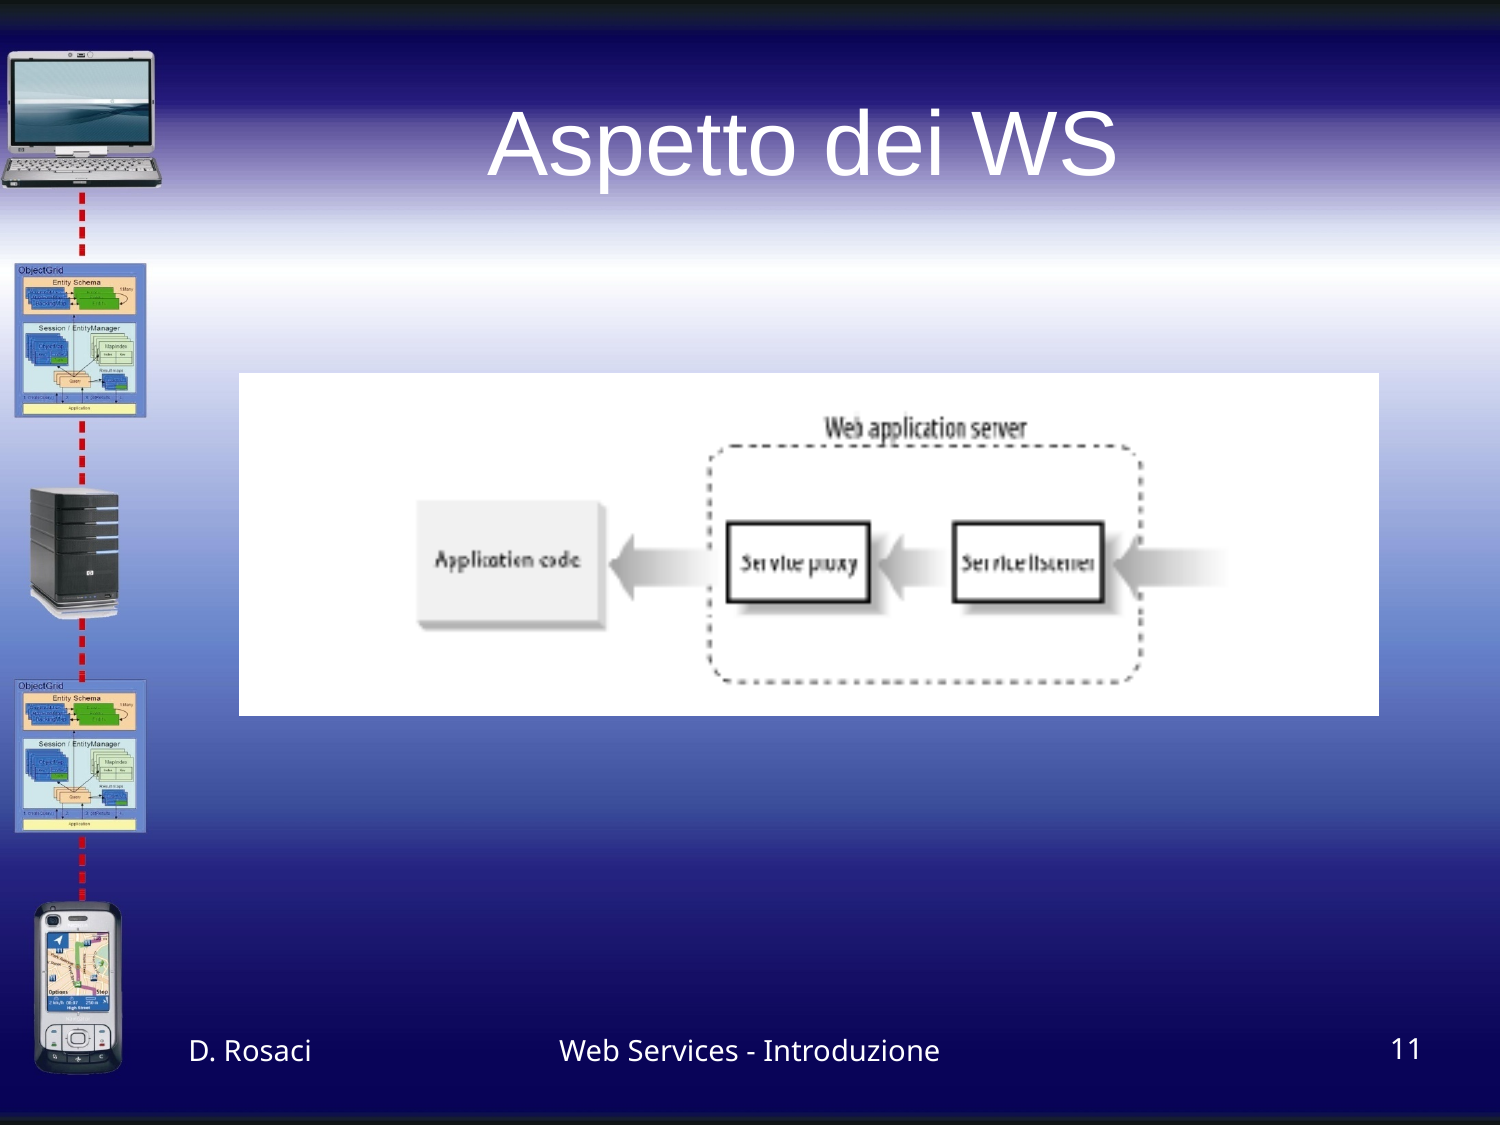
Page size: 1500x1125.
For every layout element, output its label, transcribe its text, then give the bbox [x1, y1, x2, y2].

picture [0, 0, 1500, 1125]
footer Web Services - Introduzione [512, 1024, 988, 1103]
slide_number D. Rosaci [74, 1024, 426, 1103]
title Aspetto dei WS [182, 44, 1426, 233]
